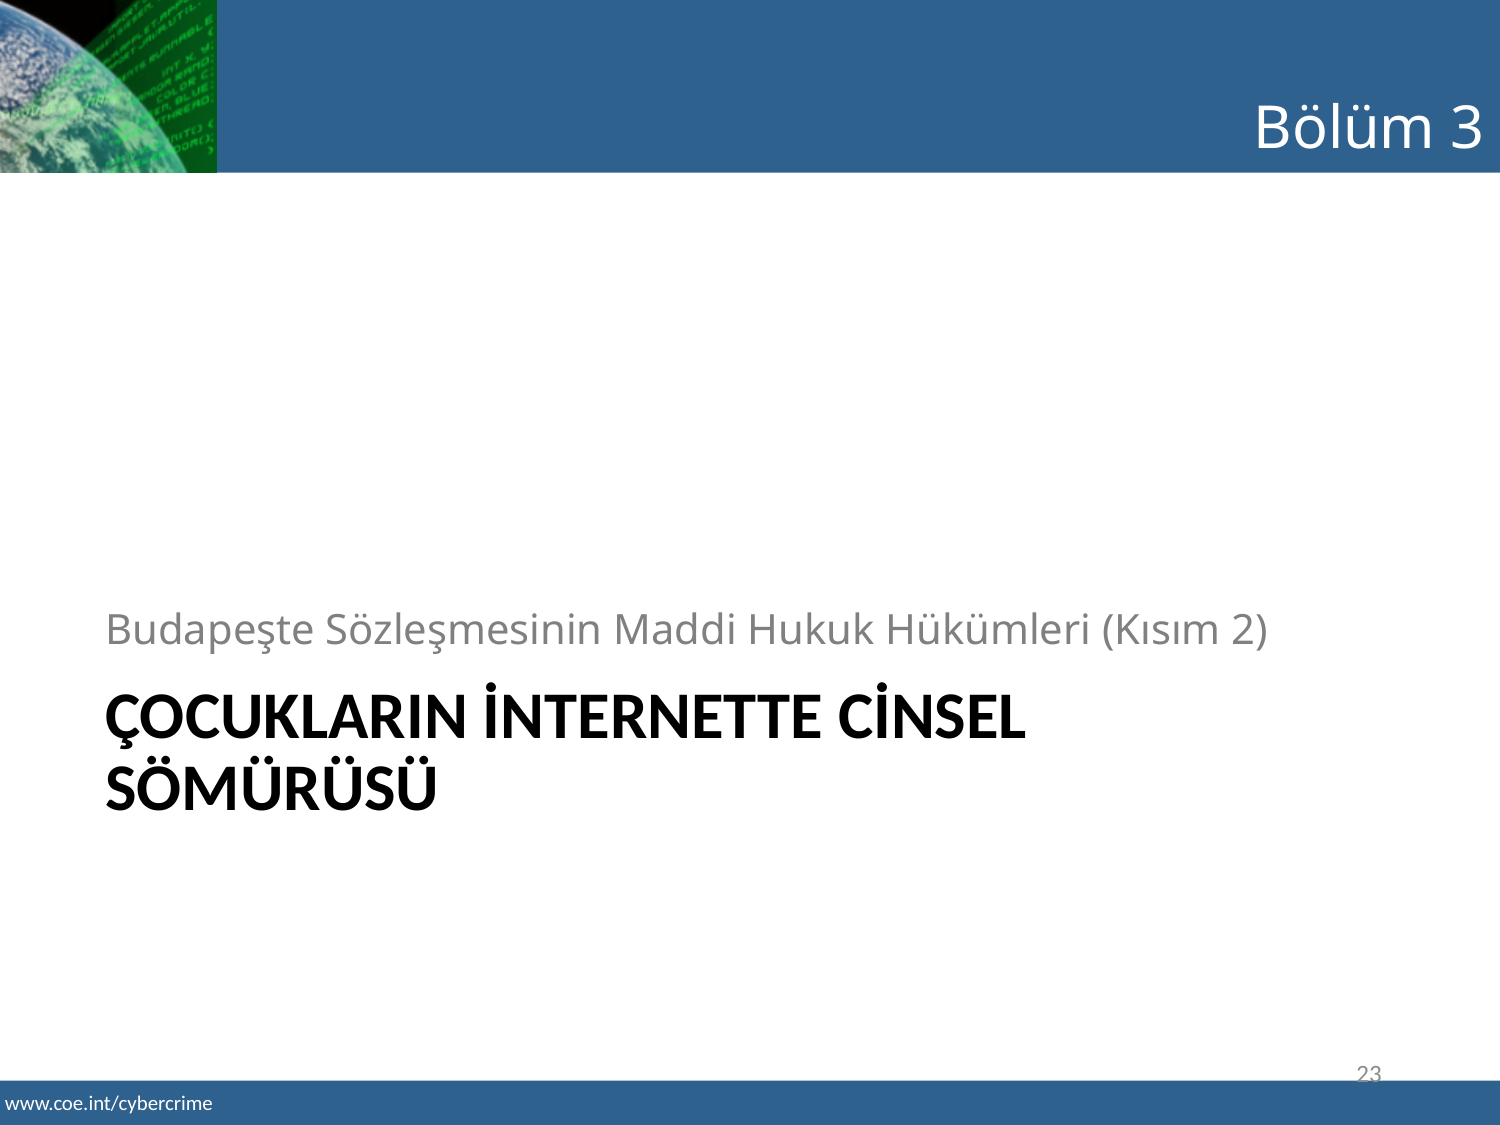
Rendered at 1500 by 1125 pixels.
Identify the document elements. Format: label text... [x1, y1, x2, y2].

list Bölüm 3 [461, 0, 1500, 170]
title ÇOCUKLARIN İNTERNETTE CİNSEL SÖMÜRÜSÜ [90, 674, 1385, 920]
list Budapeşte Sözleşmesinin Maddi Hukuk Hükümleri (Kısım 2) [90, 601, 1385, 674]
picture [0, 0, 217, 173]
slide_number 23 [1059, 1042, 1397, 1103]
